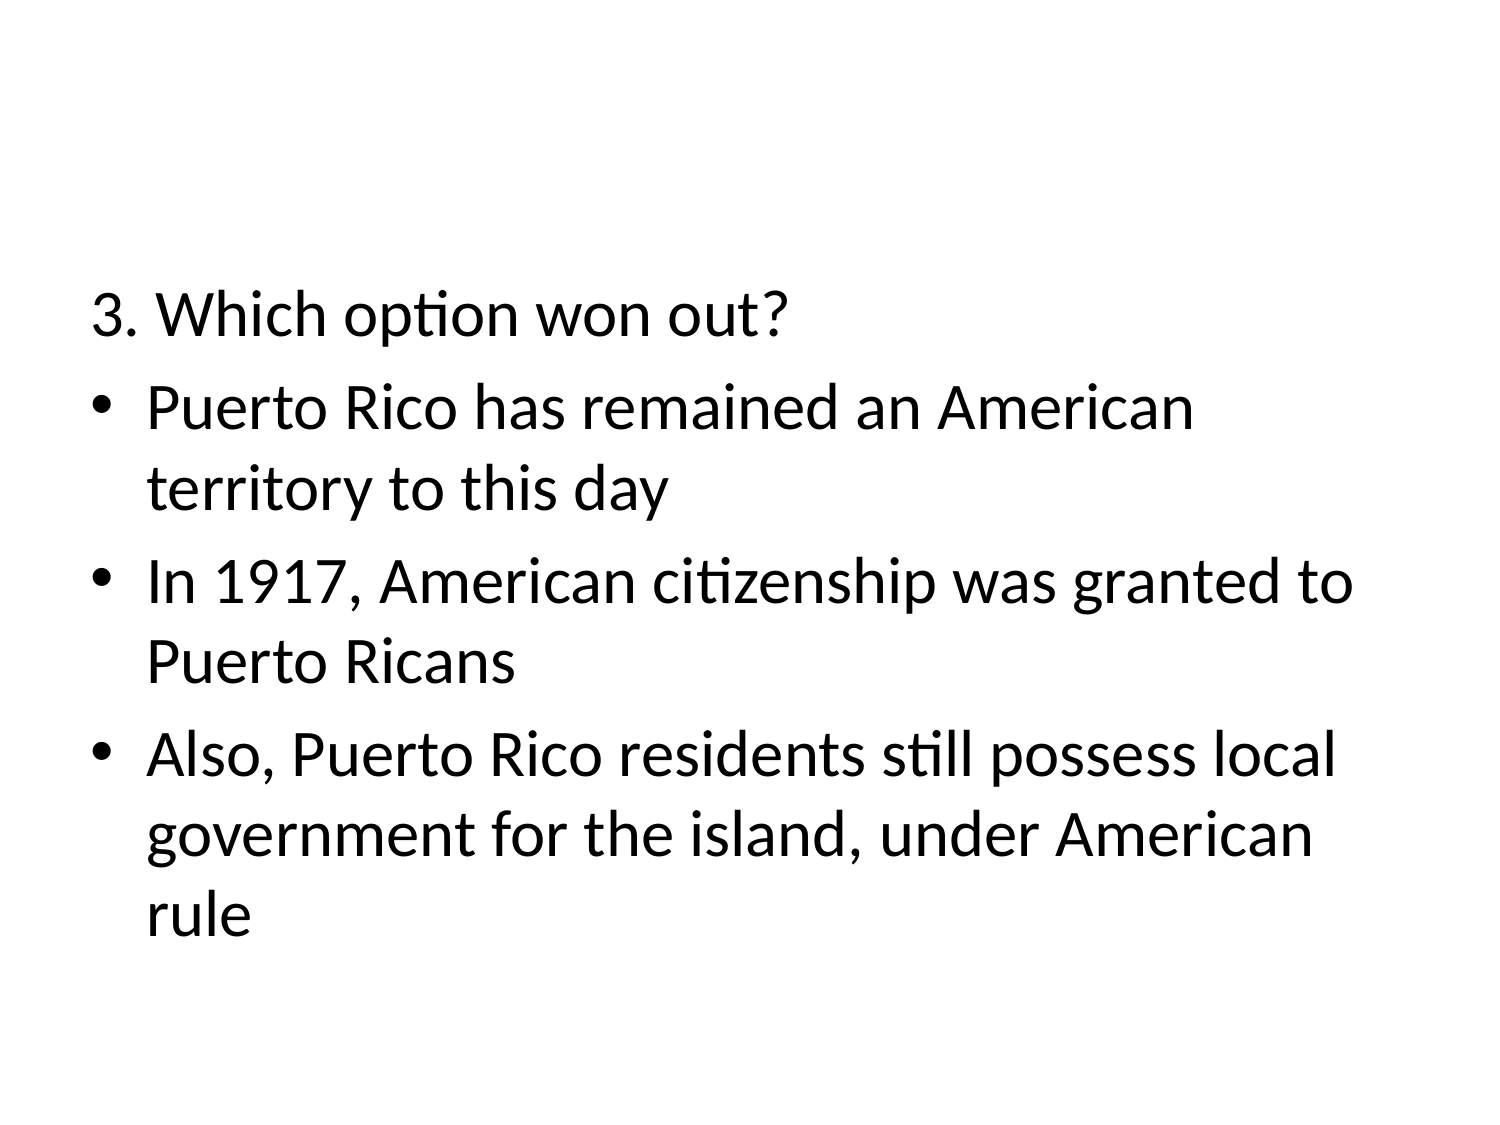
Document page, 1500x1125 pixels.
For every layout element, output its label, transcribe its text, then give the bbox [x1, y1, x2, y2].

list 3. Which option won out? Puerto Rico has remained an American territory to this day In 1917, American citizenship was granted to Puerto Ricans Also, Puerto Rico residents still possess local government for the island, under American rule [75, 262, 1425, 1005]
